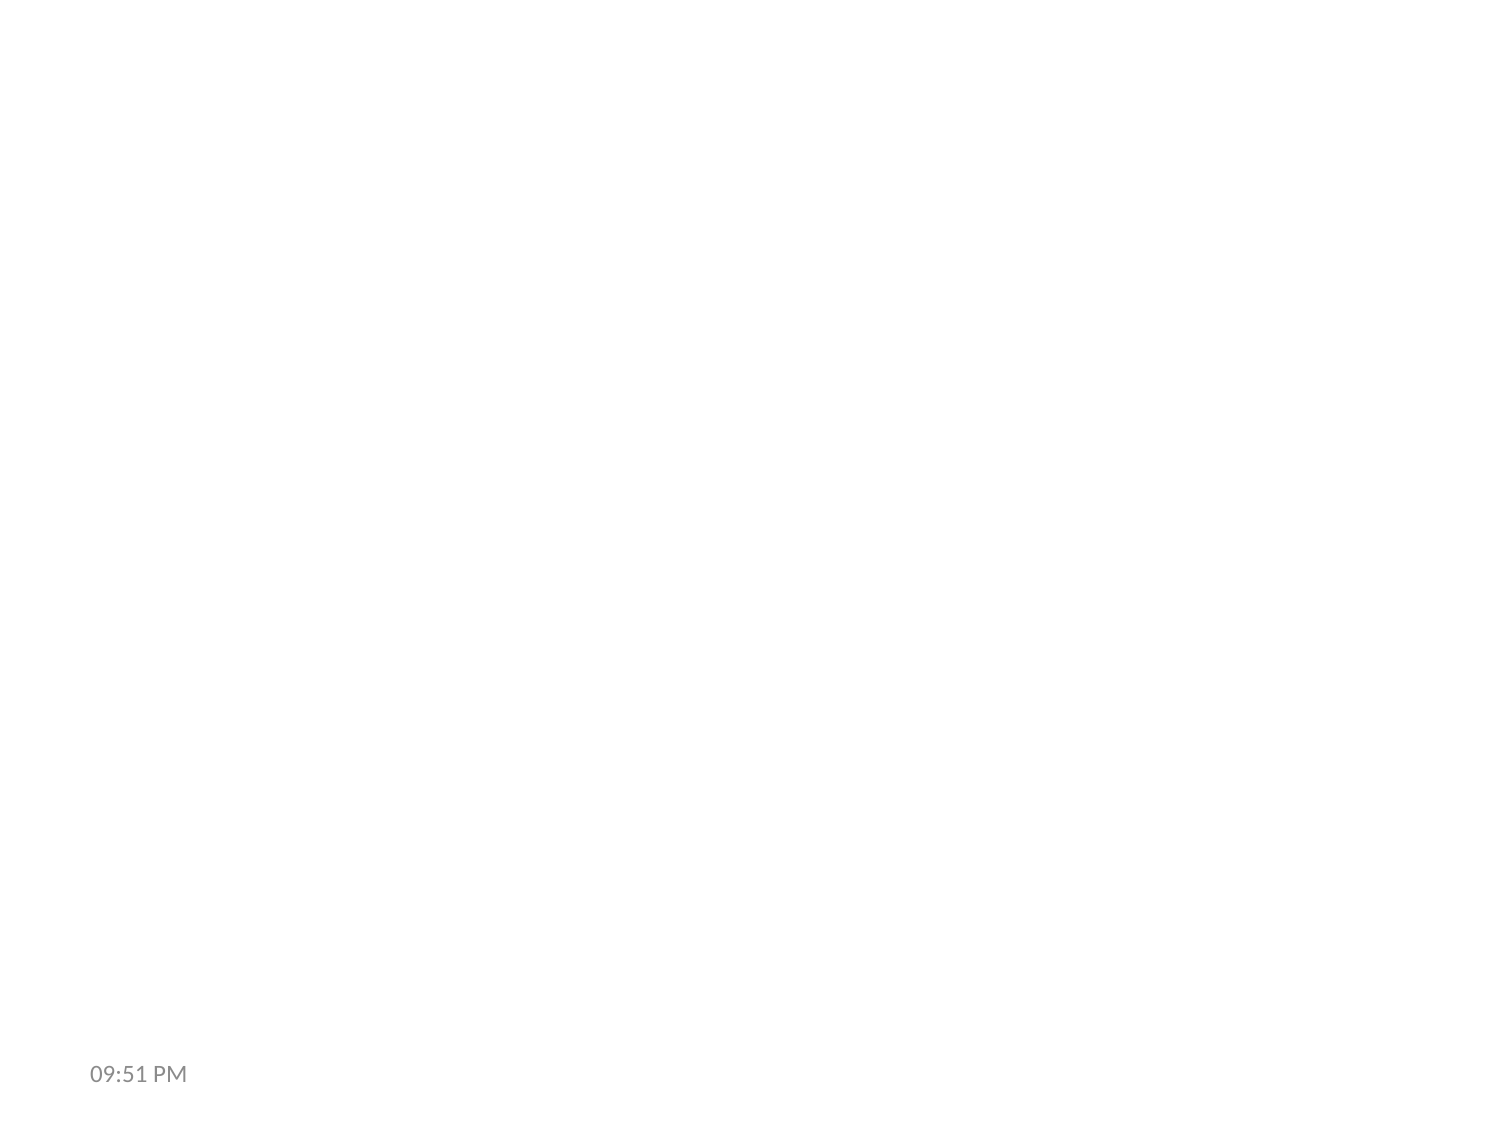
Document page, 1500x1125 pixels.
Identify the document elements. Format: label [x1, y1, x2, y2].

slide_number [75, 1042, 425, 1103]
